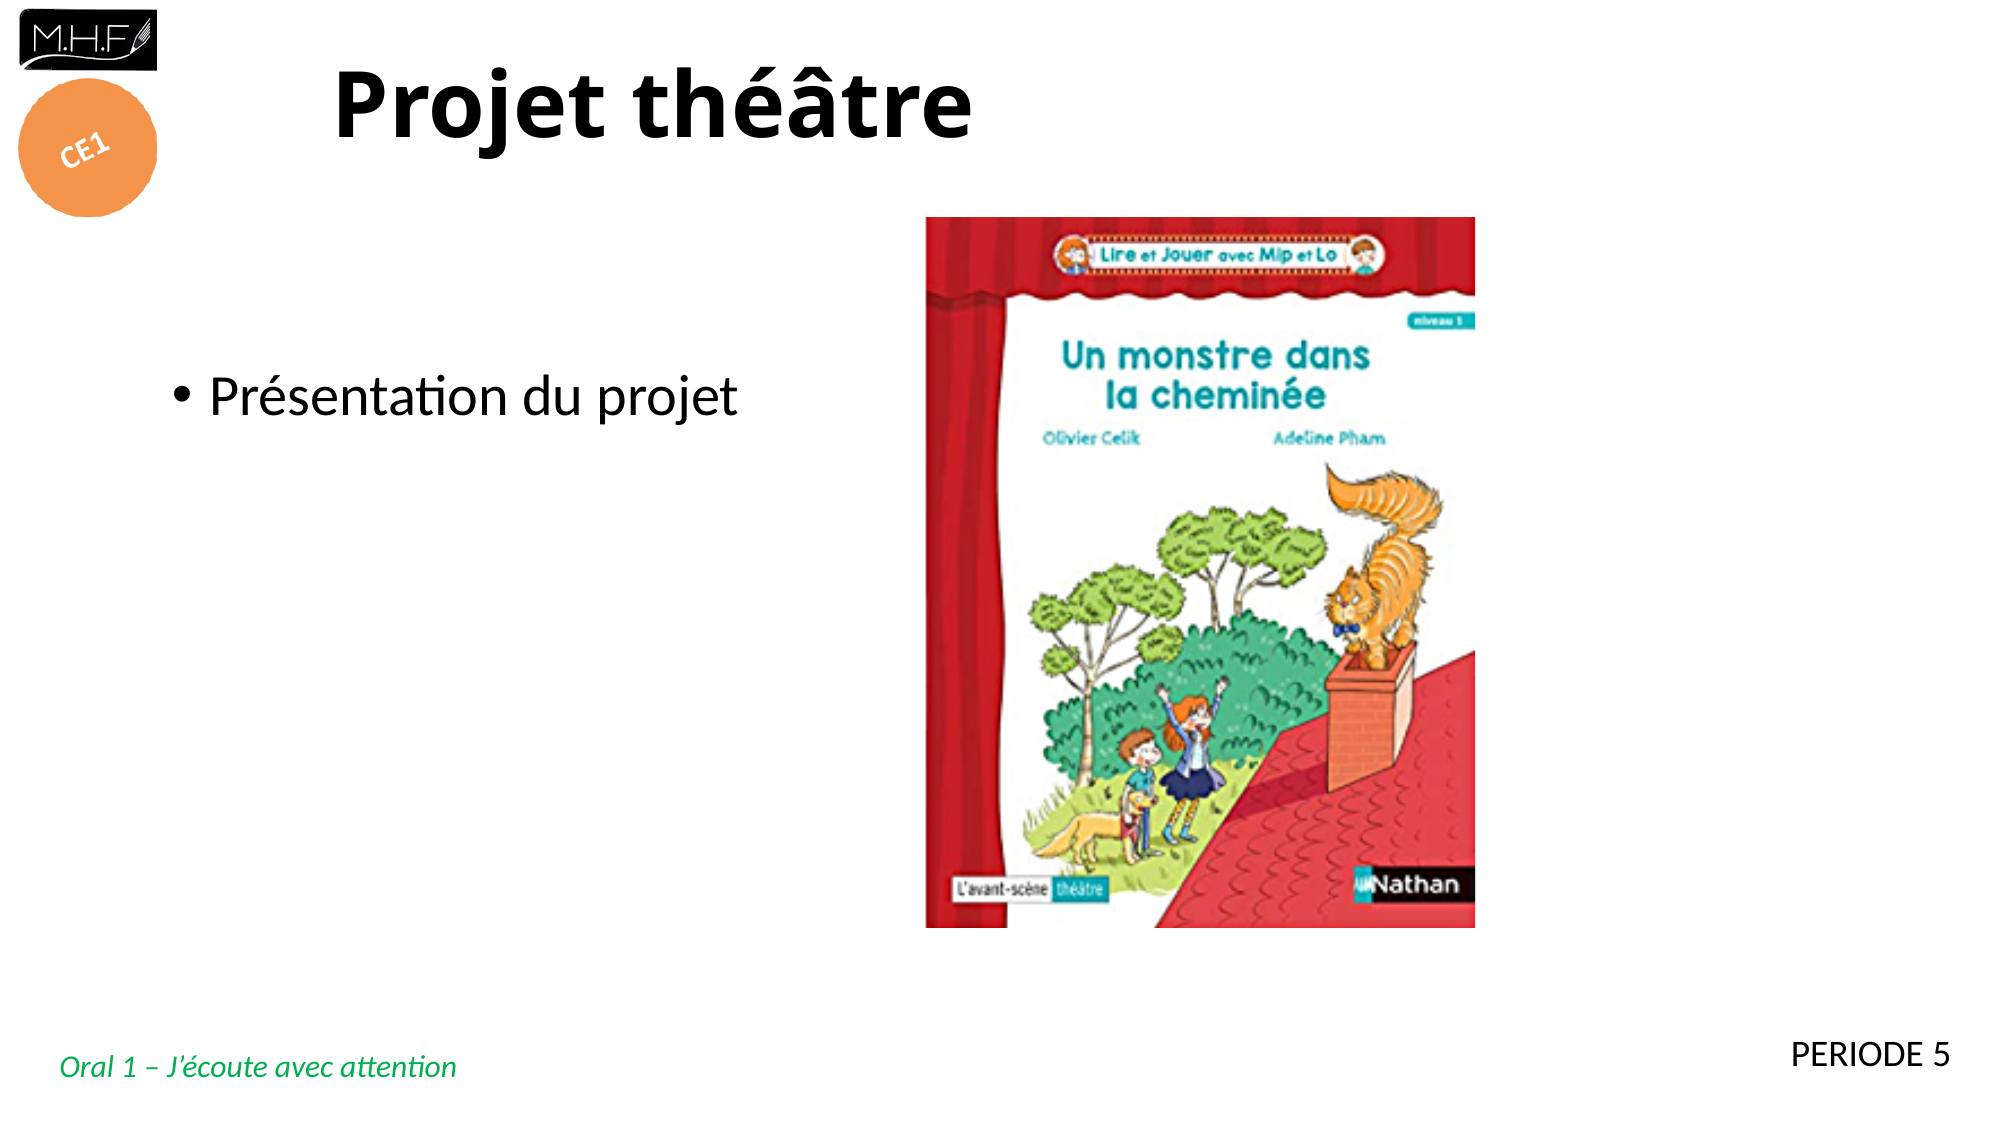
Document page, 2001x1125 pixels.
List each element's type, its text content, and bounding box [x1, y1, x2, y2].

picture [16, 7, 157, 74]
text_box Oral 1 – J’écoute avec attention [44, 1038, 1346, 1092]
list Présentation du projet [156, 357, 1882, 1072]
title Projet théâtre [316, 0, 1863, 218]
picture [18, 78, 157, 218]
text_box PERIODE 5 [1362, 1021, 1967, 1082]
picture [914, 216, 1476, 928]
